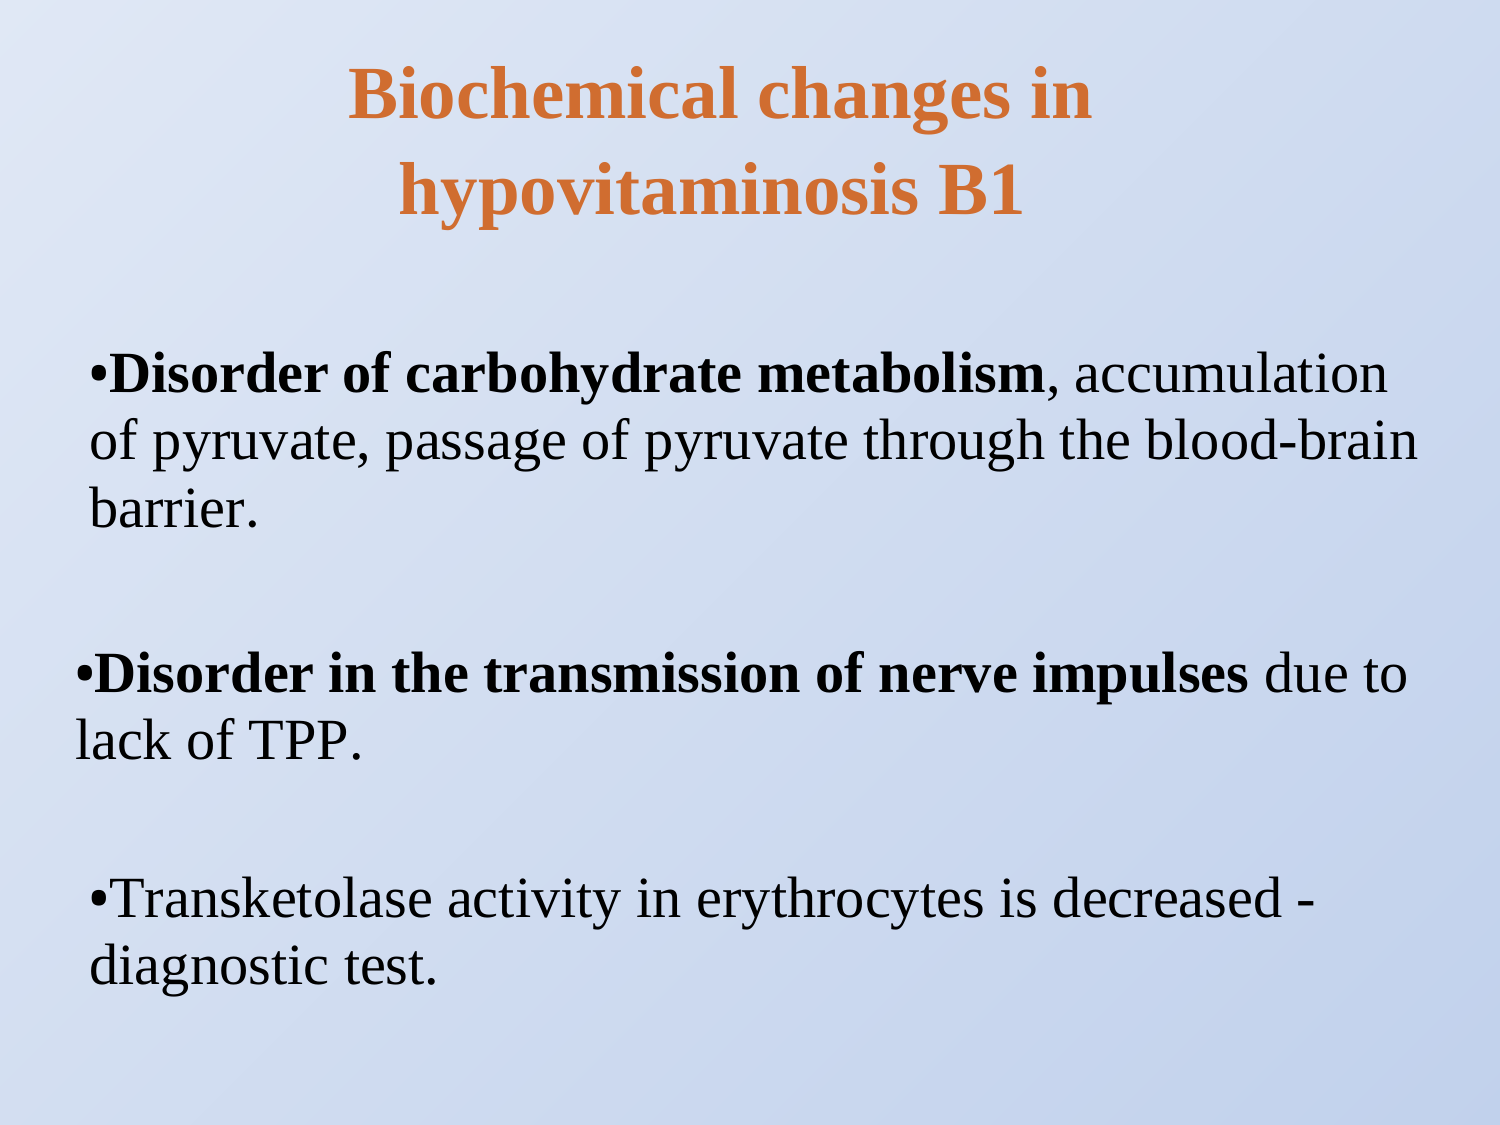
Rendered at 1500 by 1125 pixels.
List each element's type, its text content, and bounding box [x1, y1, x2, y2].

text_box •Disorder in the transmission of nerve impulses due to lack of TPP. [74, 637, 1500, 839]
text_box •Transketolase activity in erythrocytes is decreased - diagnostic test. [89, 862, 1388, 1064]
text_box •Disorder of carbohydrate metabolism, accumulation of pyruvate, passage of pyruvate through the blood-brain barrier. [89, 337, 1438, 606]
text_box Biochemical changes in hypovitaminosis B1 [112, 37, 1313, 326]
